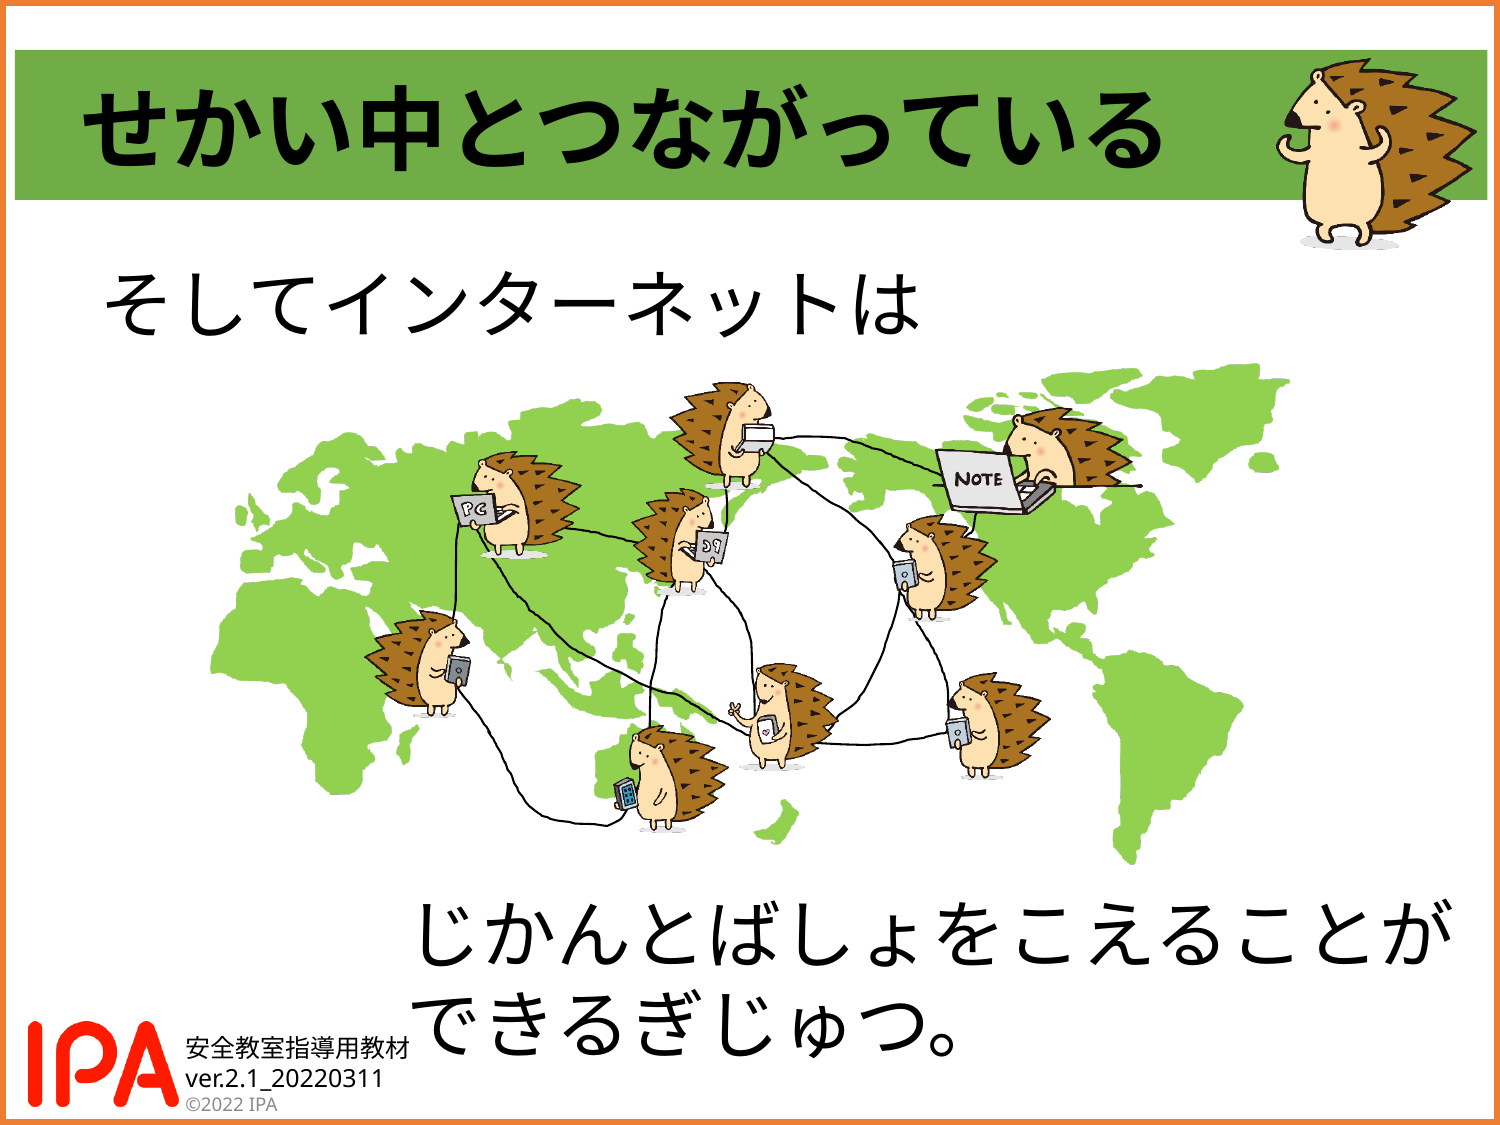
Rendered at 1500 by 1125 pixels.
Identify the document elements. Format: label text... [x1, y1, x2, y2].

picture [1276, 58, 1477, 250]
text_box そしてインターネットは [85, 250, 1438, 356]
text_box じかんとばしょをこえることができるぎじゅつ。 [392, 880, 1500, 1076]
picture [28, 1021, 179, 1107]
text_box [364, 382, 1143, 833]
title せかい中とつながっている [65, 81, 1332, 186]
picture [210, 363, 1290, 865]
